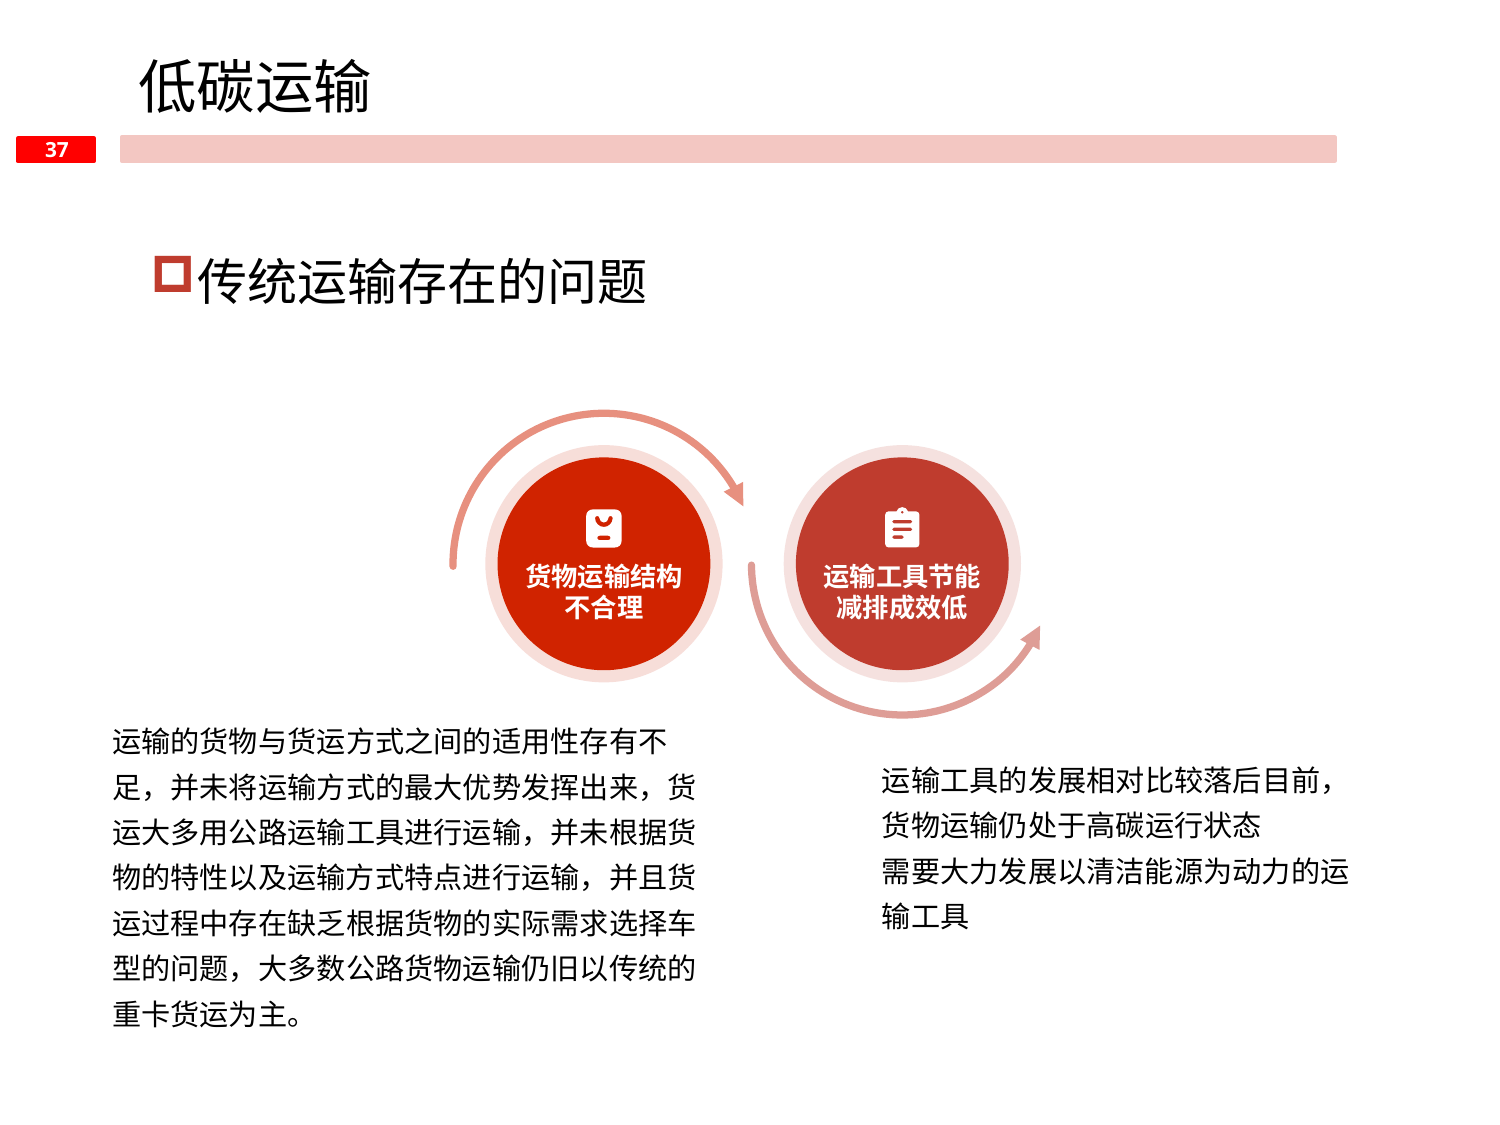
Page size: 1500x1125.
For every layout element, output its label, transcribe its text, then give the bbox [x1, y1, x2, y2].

text_box [586, 509, 622, 548]
text_box [804, 466, 1000, 603]
text_box [525, 622, 683, 662]
text_box [452, 412, 744, 568]
text_box [885, 507, 920, 548]
text_box 低碳运输 [123, 42, 958, 128]
text_box 运输工具的发展相对比较落后目前，货物运输仍处于高碳运行状态 需要大力发展以清洁能源为动力的运输工具 [881, 751, 1354, 937]
text_box [793, 455, 1011, 608]
text_box 运输的货物与货运方式之间的适用性存有不足，并未将运输方式的最大优势发挥出来，货运大多用公路运输工具进行运输，并未根据货物的特性以及运输方式特点进行运输，并且货运过程中存在缺乏根据货物的实际需求选择车型的问题，大多数公路货物运输仍旧以传统的重卡货运为主。 [112, 713, 715, 898]
text_box [750, 564, 1041, 716]
text_box [483, 518, 725, 685]
text_box [506, 566, 514, 602]
text_box [629, 527, 702, 602]
text_box [781, 443, 1024, 613]
text_box 运输工具节能减排成效低 [813, 555, 992, 622]
text_box 货物运输结构不合理 [514, 555, 694, 622]
text_box 传统运输存在的问题 [135, 243, 1121, 338]
text_box [17, 129, 97, 189]
text_box [495, 523, 713, 673]
